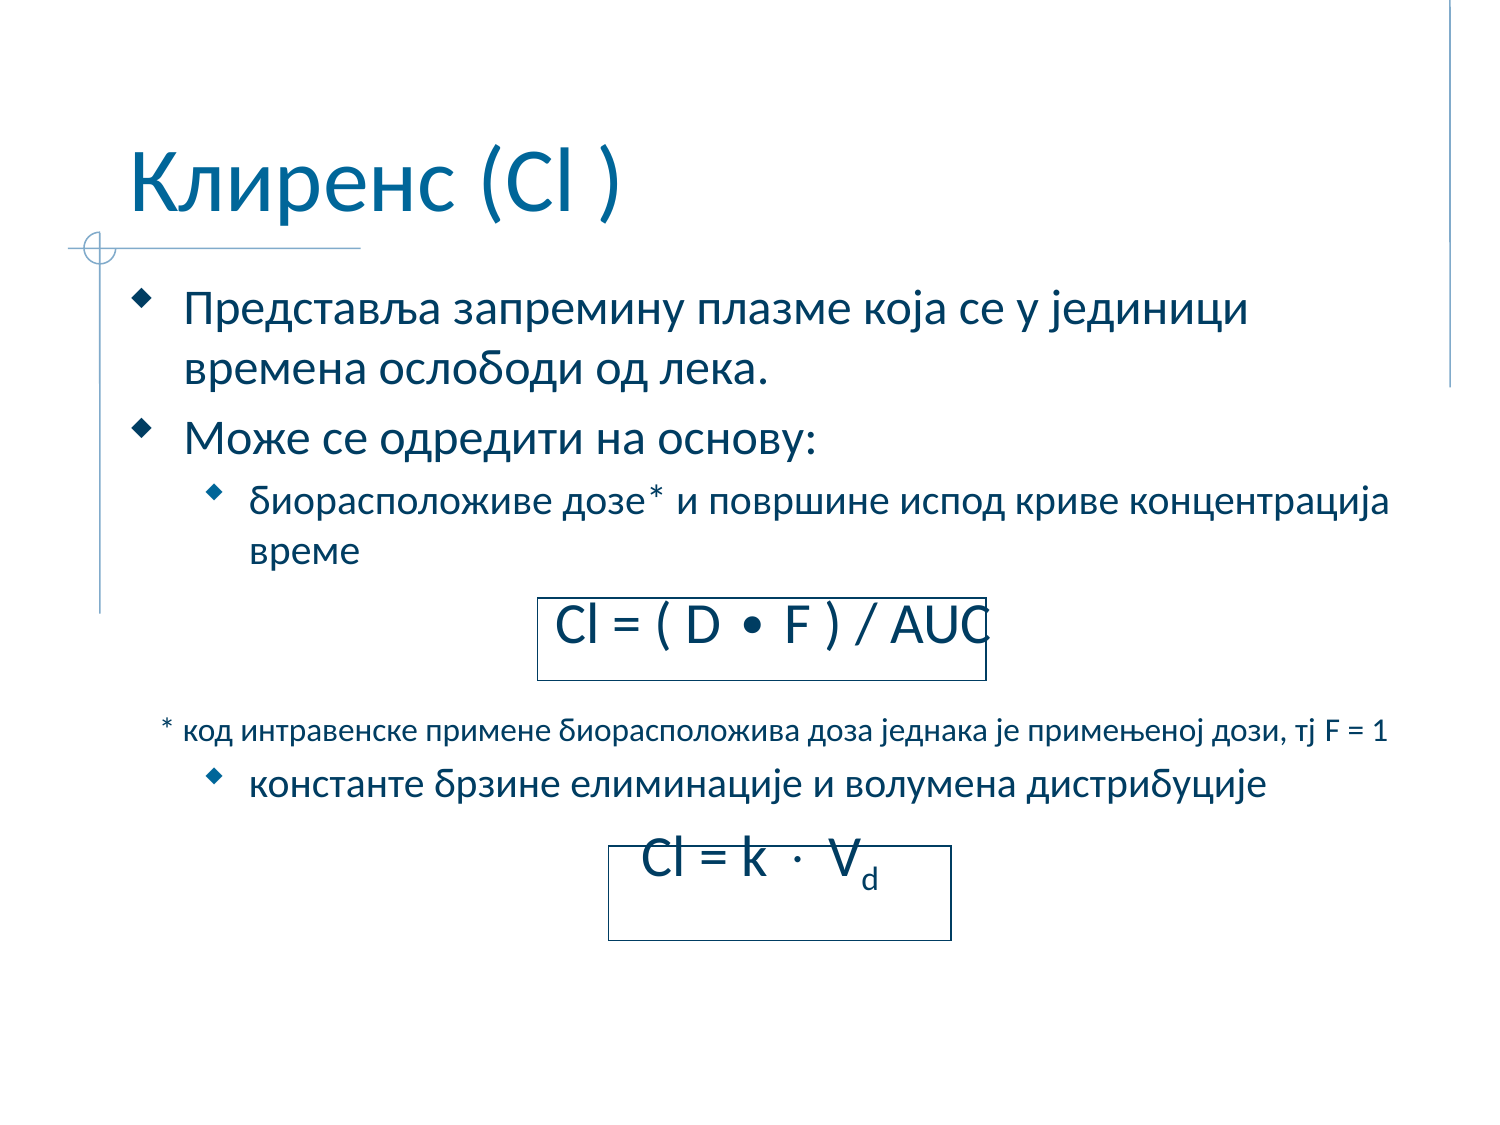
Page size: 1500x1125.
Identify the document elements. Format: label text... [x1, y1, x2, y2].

title Клиренс (Cl ) [113, 49, 1436, 238]
list Представља запремину плазме која се у јединици времена ослободи од лека. Може се одредити на основу: биорасположиве дозе* и површине испод криве концентрација време Cl = ( D ∙ F ) / AUC * код интравенске примене биорасположива доза једнака је примењеној дози, тј F = 1 константе брзине елиминације и волумена дистрибуције Cl = k  Vd [111, 266, 1436, 1059]
text_box [608, 845, 951, 941]
text_box [537, 597, 987, 681]
